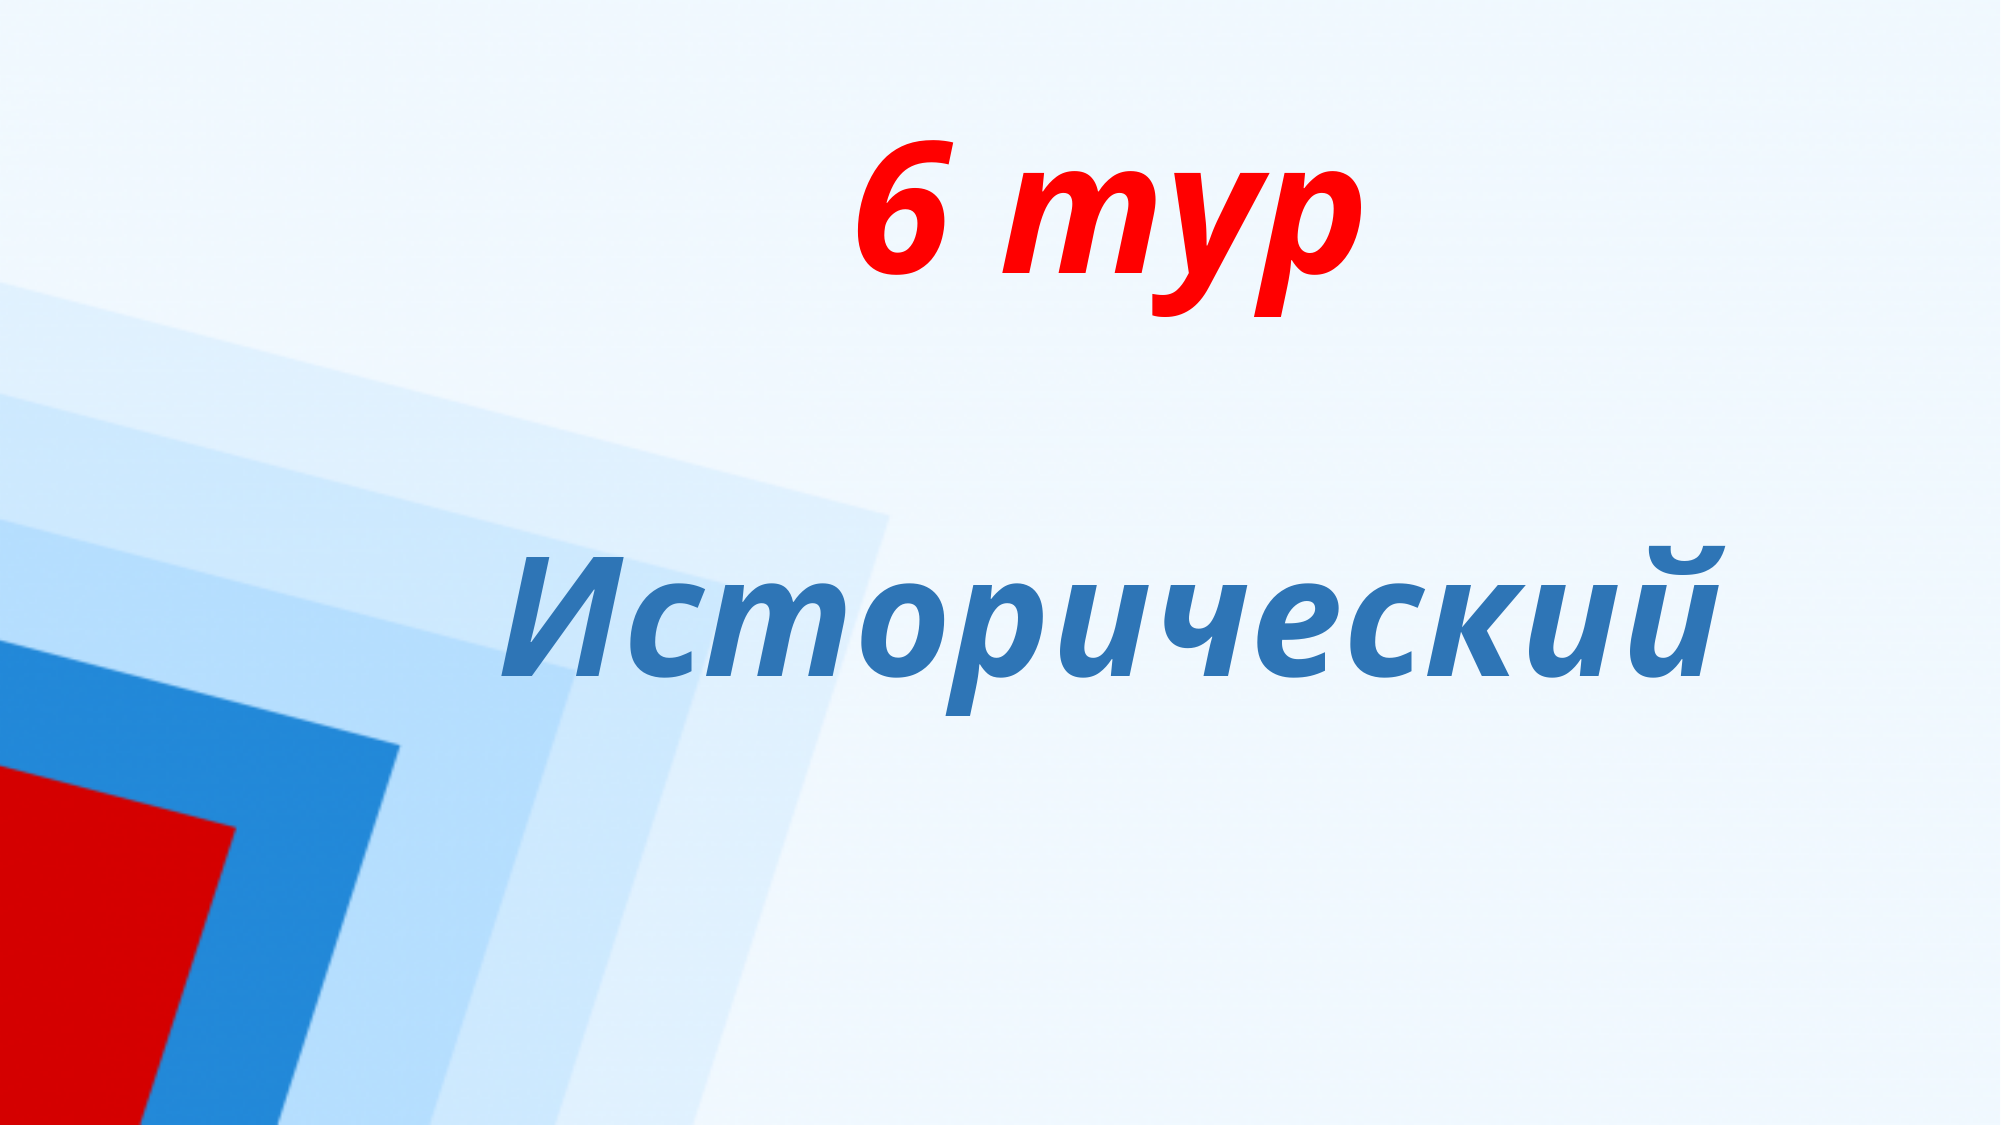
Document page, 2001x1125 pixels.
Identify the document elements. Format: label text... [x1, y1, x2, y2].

text_box 6 тур Исторический [309, 82, 1911, 898]
picture [0, 0, 2001, 1125]
